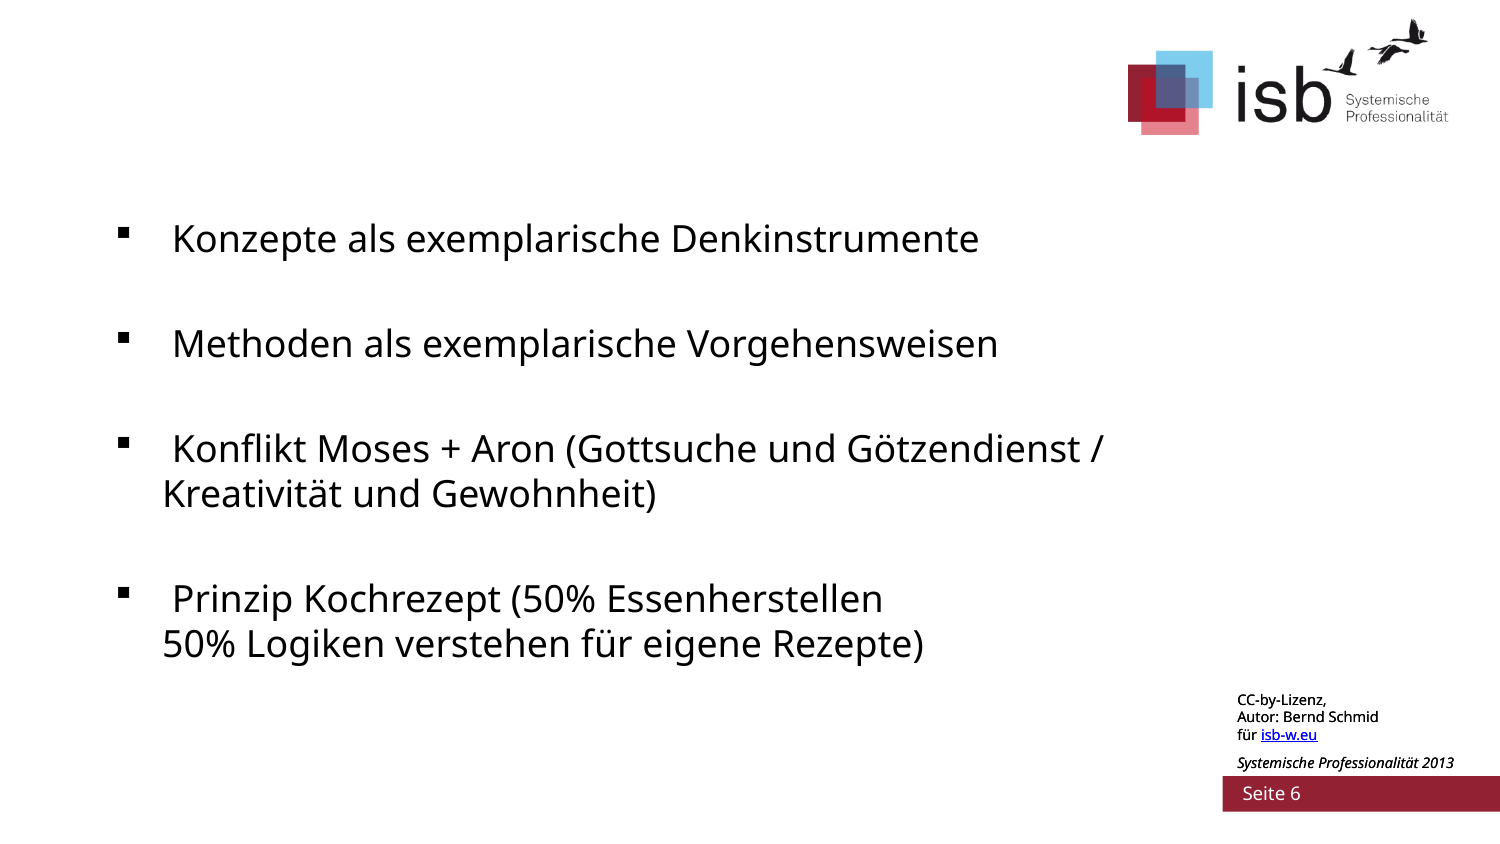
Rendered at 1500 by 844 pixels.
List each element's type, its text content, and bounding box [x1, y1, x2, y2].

list Konzepte als exemplarische Denkinstrumente Methoden als exemplarische Vorgehensweisen Konflikt Moses + Aron (Gottsuche und Götzendienst / Kreativität und Gewohnheit) Prinzip Kochrezept (50% Essenherstellen 50% Logiken verstehen für eigene Rezepte) [100, 67, 1223, 812]
text_box CC-by-Lizenz, Autor: Bernd Schmid für isb-w.eu Systemische Professionalität 2013 [1222, 543, 1500, 844]
picture [1128, 14, 1461, 139]
